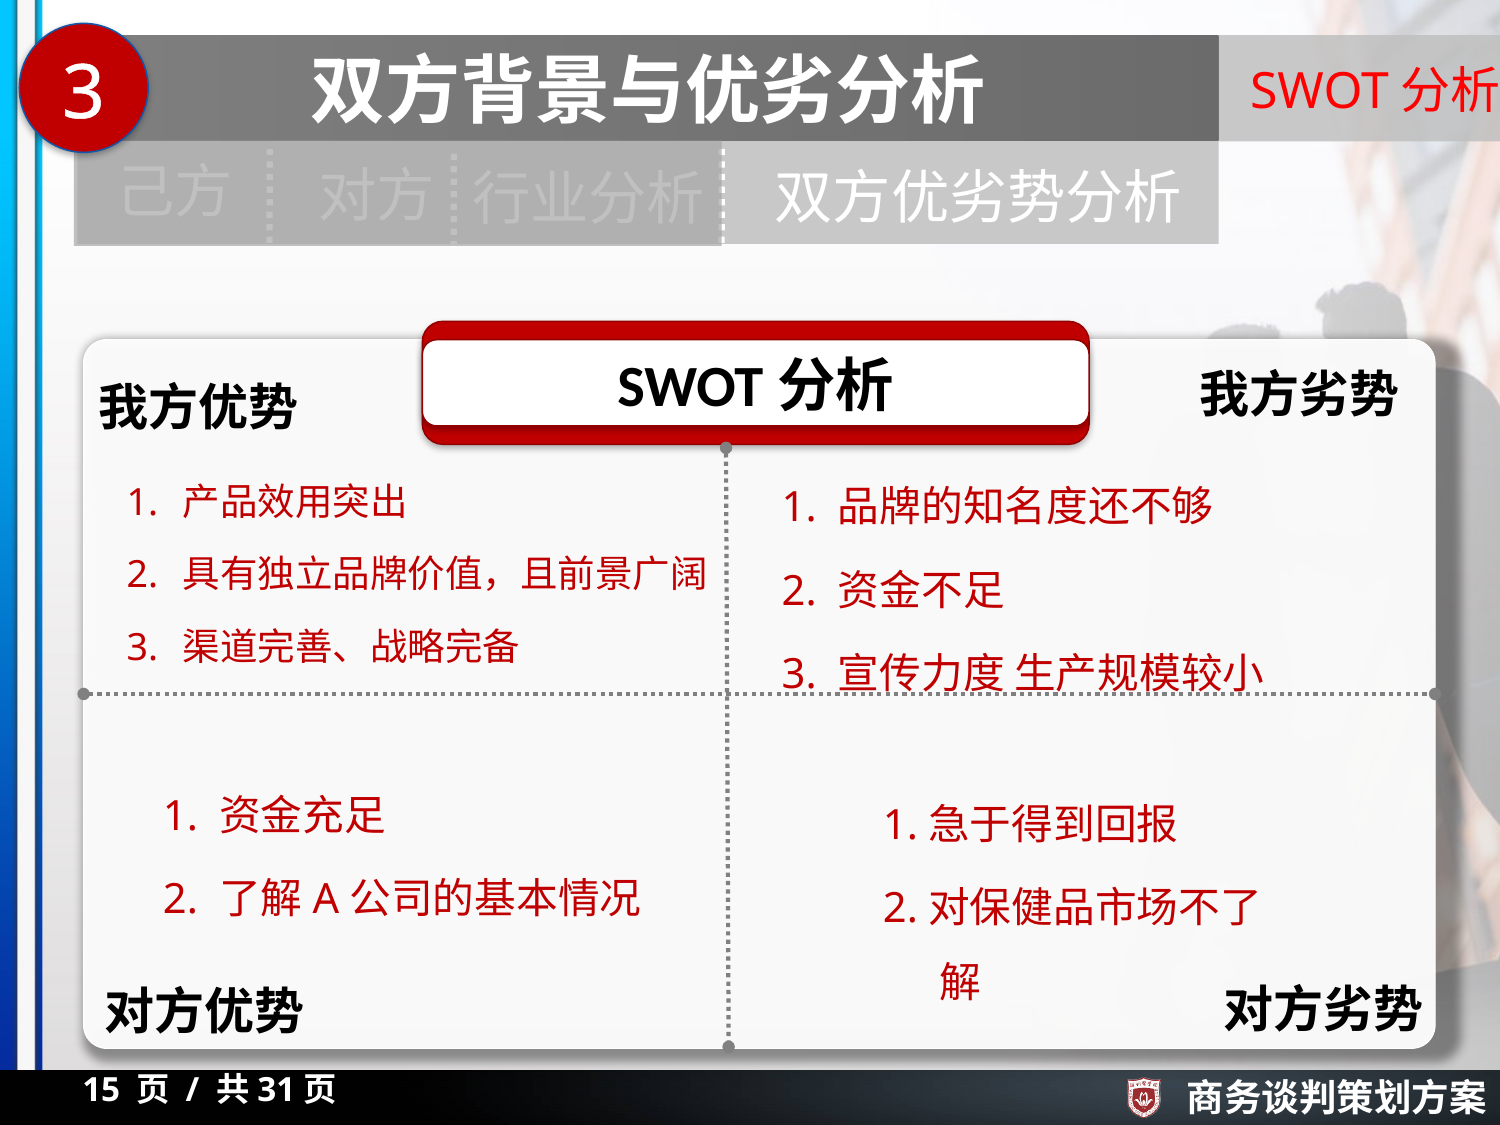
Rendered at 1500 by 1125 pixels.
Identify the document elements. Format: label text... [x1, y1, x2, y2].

slide_number 15 页 / 共31页 [0, 1063, 352, 1119]
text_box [33, 138, 1219, 252]
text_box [725, 447, 729, 1048]
text_box 3 [18, 22, 149, 136]
picture [0, 0, 1500, 1125]
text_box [83, 321, 1466, 1049]
picture [43, 0, 1500, 36]
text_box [1218, 34, 1500, 142]
text_box 双方背景与优劣分析 [122, 33, 1219, 136]
